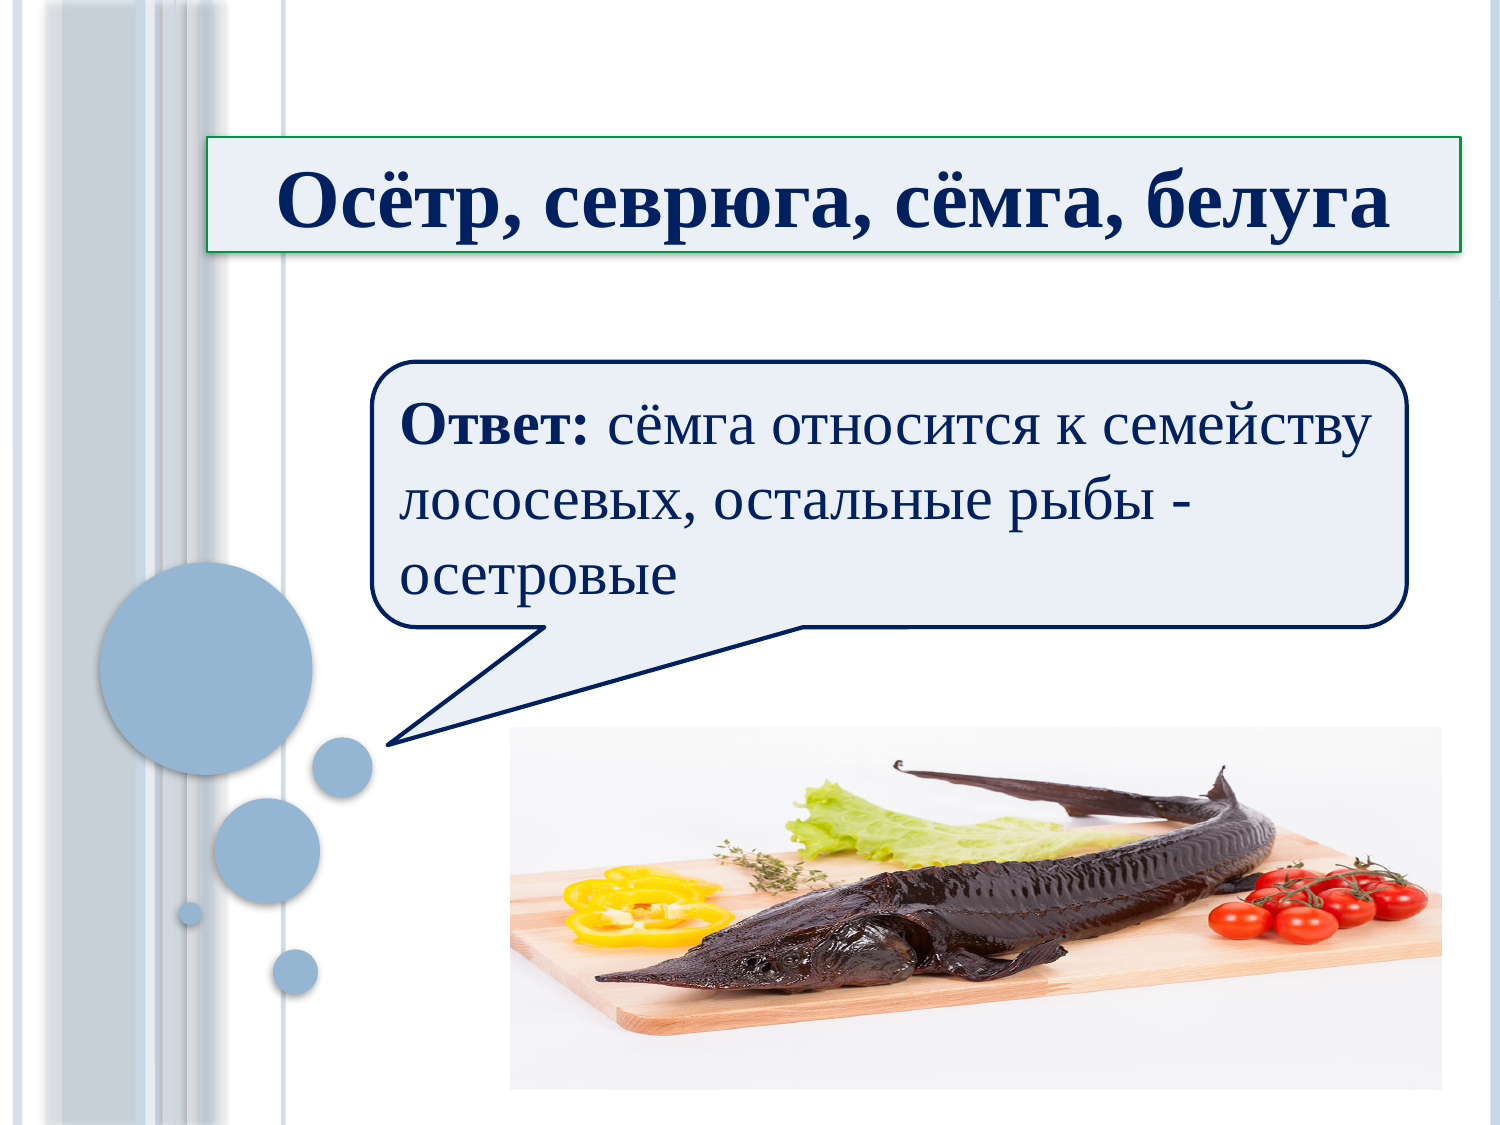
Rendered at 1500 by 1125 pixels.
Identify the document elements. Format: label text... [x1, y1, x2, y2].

picture [509, 727, 1442, 1091]
text_box Ответ: сёмга относится к семейству лососевых, остальные рыбы - осетровые [369, 359, 1409, 748]
text_box Осётр, севрюга, сёмга, белуга [206, 136, 1462, 253]
